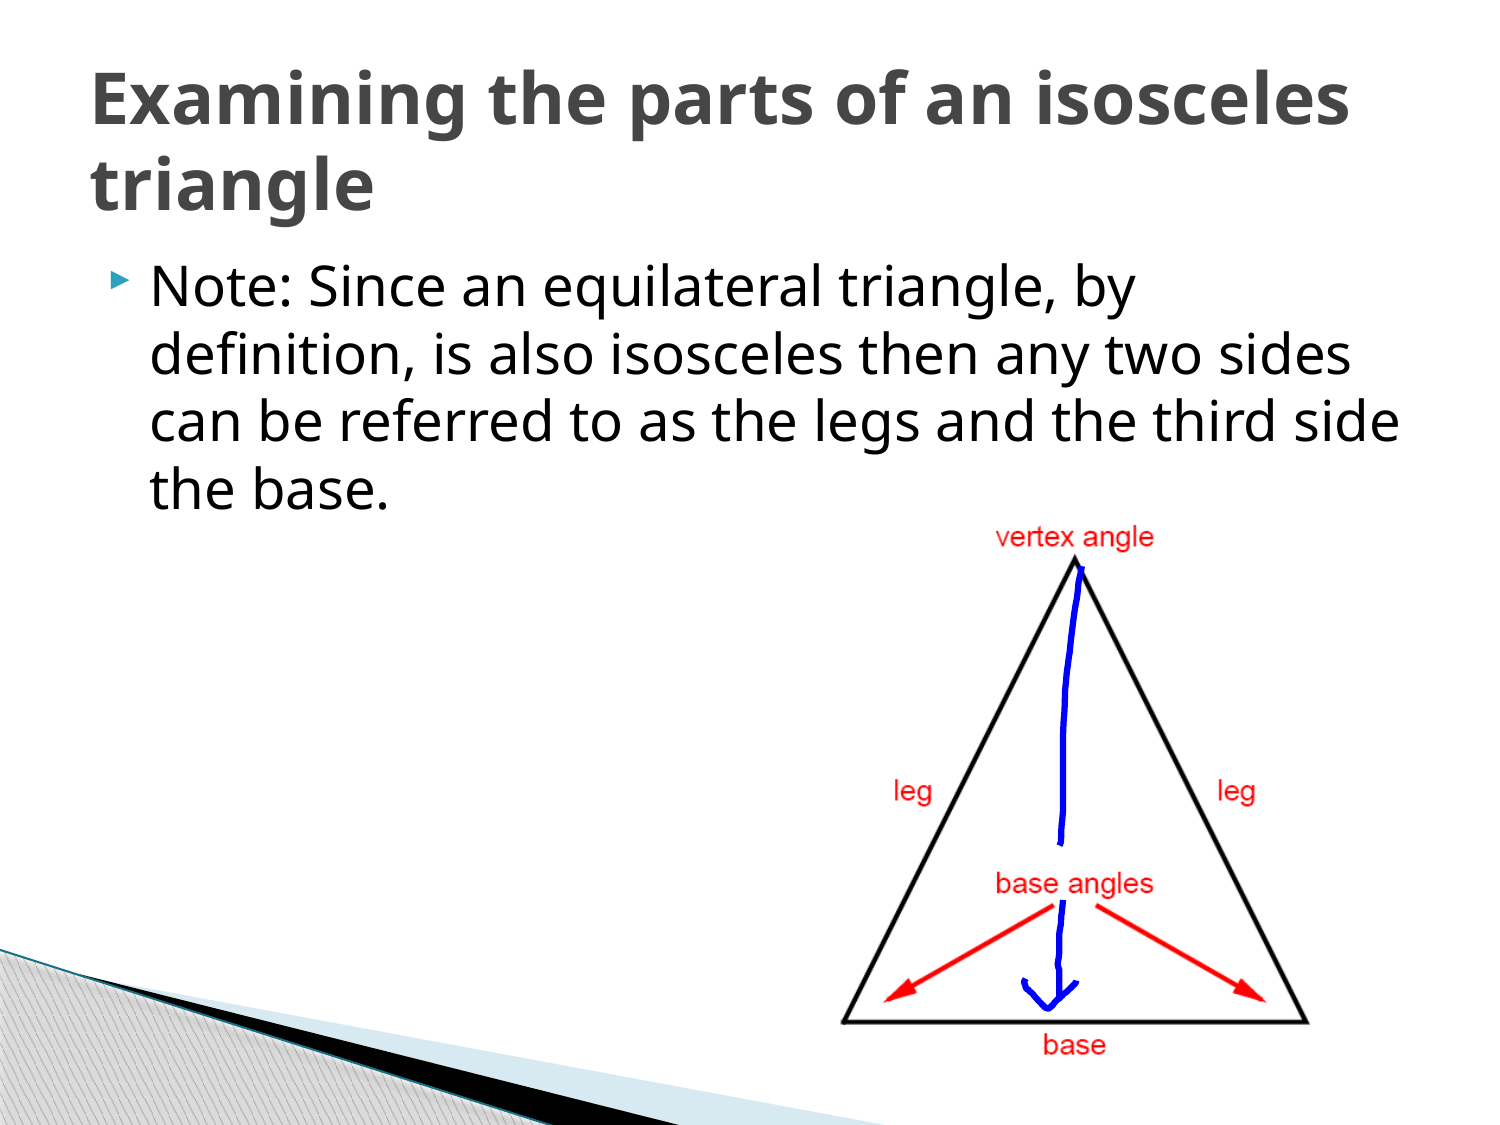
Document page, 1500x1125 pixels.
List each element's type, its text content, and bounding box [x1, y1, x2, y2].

picture [837, 499, 1321, 1063]
title Examining the parts of an isosceles triangle [75, 45, 1425, 233]
list Note: Since an equilateral triangle, by definition, is also isosceles then any two sides can be referred to as the legs and the third side the base. [75, 243, 1425, 986]
